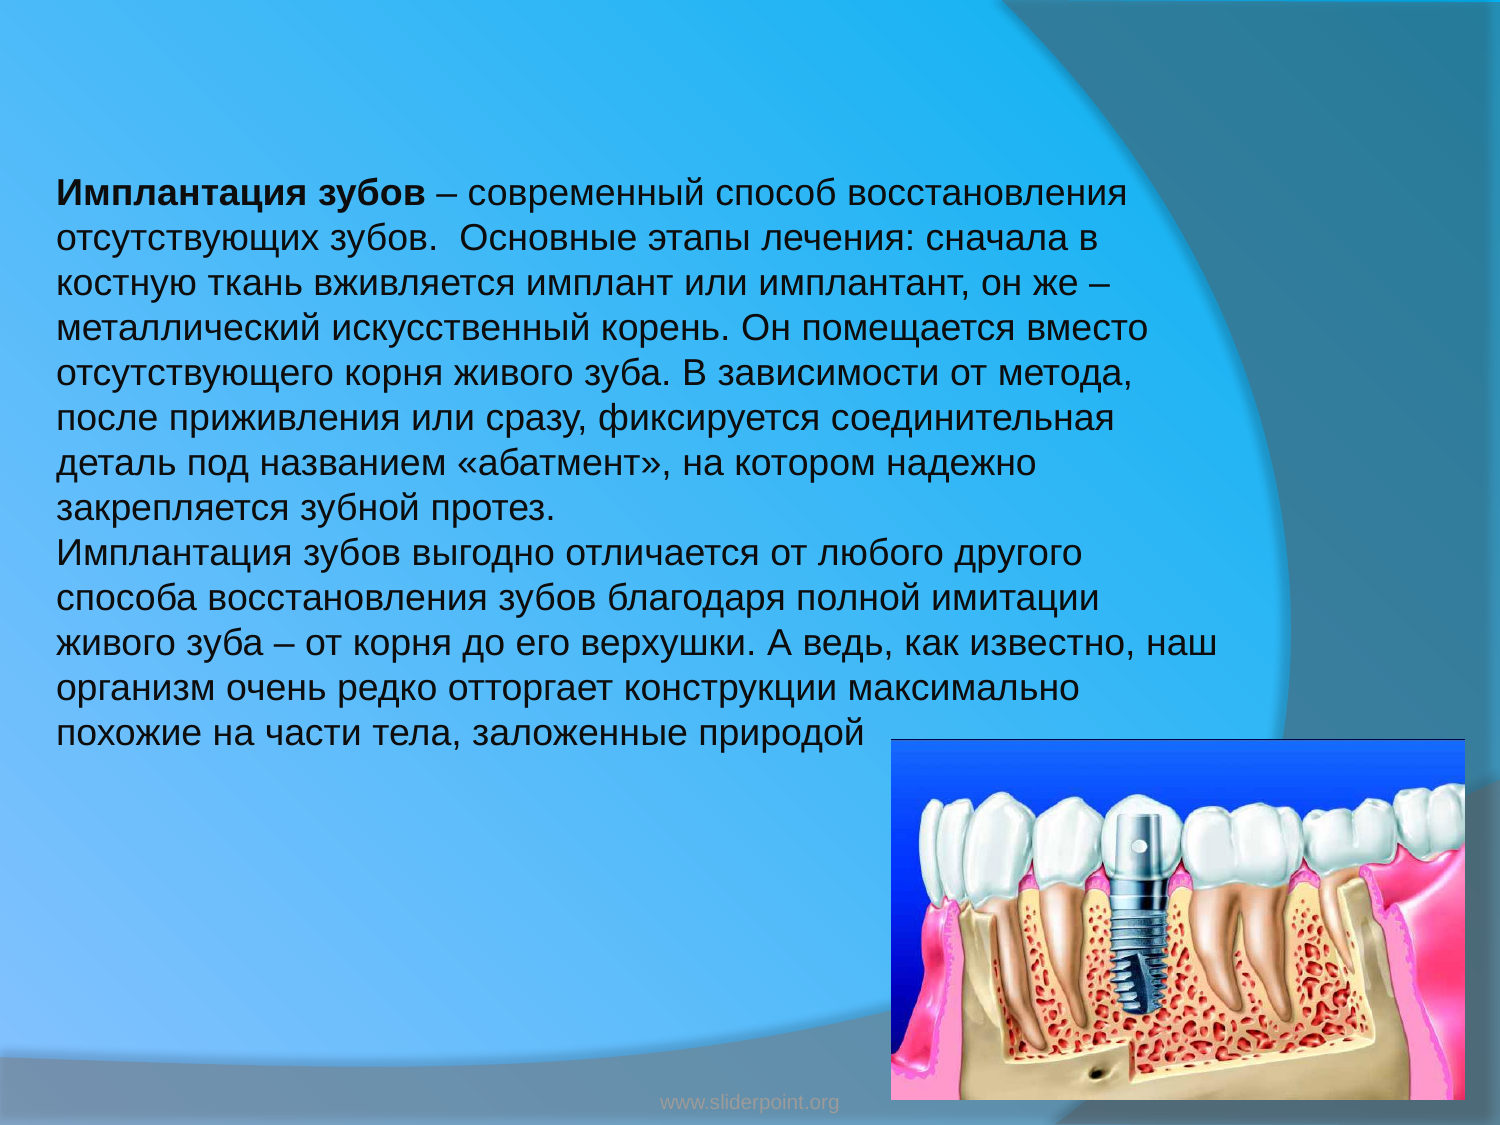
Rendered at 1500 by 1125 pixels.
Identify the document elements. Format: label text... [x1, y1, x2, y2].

text_box Имплантация зубов – современный способ восстановления отсутствующих зубов. Основные этапы лечения: сначала в костную ткань вживляется имплант или имплантант, он же – металлический искусственный корень. Он помещается вместо отсутствующего корня живого зуба. В зависимости от метода, после приживления или сразу, фиксируется соединительная деталь под названием «абатмент», на котором надежно закрепляется зубной протез. Имплантация зубов выгодно отличается от любого другого способа восстановления зубов благодаря полной имитации живого зуба – от корня до его верхушки. А ведь, как известно, наш организм очень редко отторгает конструкции максимально похожие на части тела, заложенные природой [41, 160, 1235, 806]
picture [891, 739, 1465, 1100]
footer www.sliderpoint.org [512, 1053, 988, 1114]
